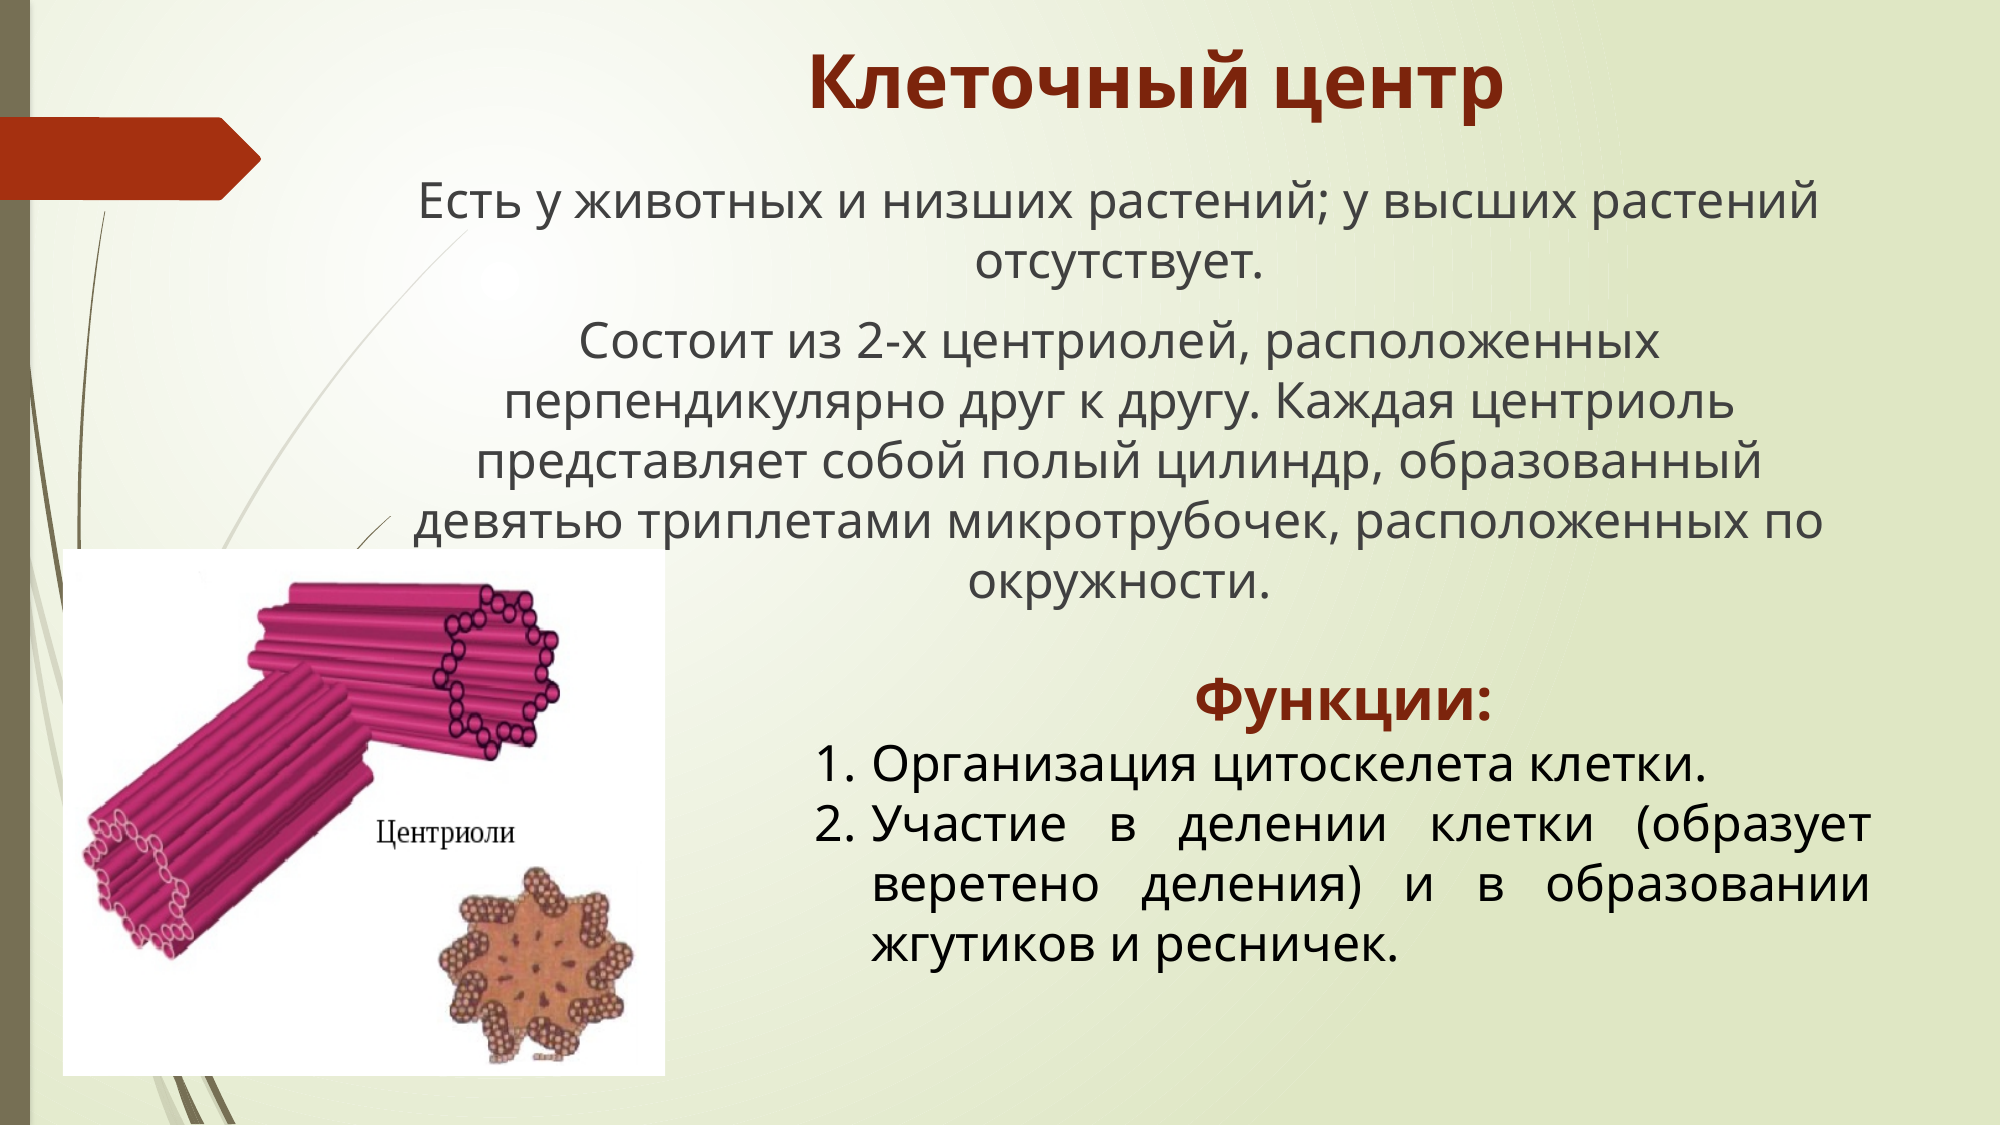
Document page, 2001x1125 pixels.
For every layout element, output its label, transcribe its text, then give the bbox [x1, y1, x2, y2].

title Клеточный центр [425, 26, 1888, 160]
picture [62, 549, 666, 1076]
list Есть у животных и низших растений; у высших растений отсутствует. Состоит из 2-х центриолей, расположенных перпендикулярно друг к другу. Каждая центриоль представляет собой полый цилиндр, образованный девятью триплетами микротрубочек, расположенных по окружности. [352, 160, 1888, 637]
text_box Функции: Организация цитоскелета клетки. Участие в делении клетки (образует веретено деления) и в образовании жгутиков и ресничек. [800, 654, 1888, 979]
